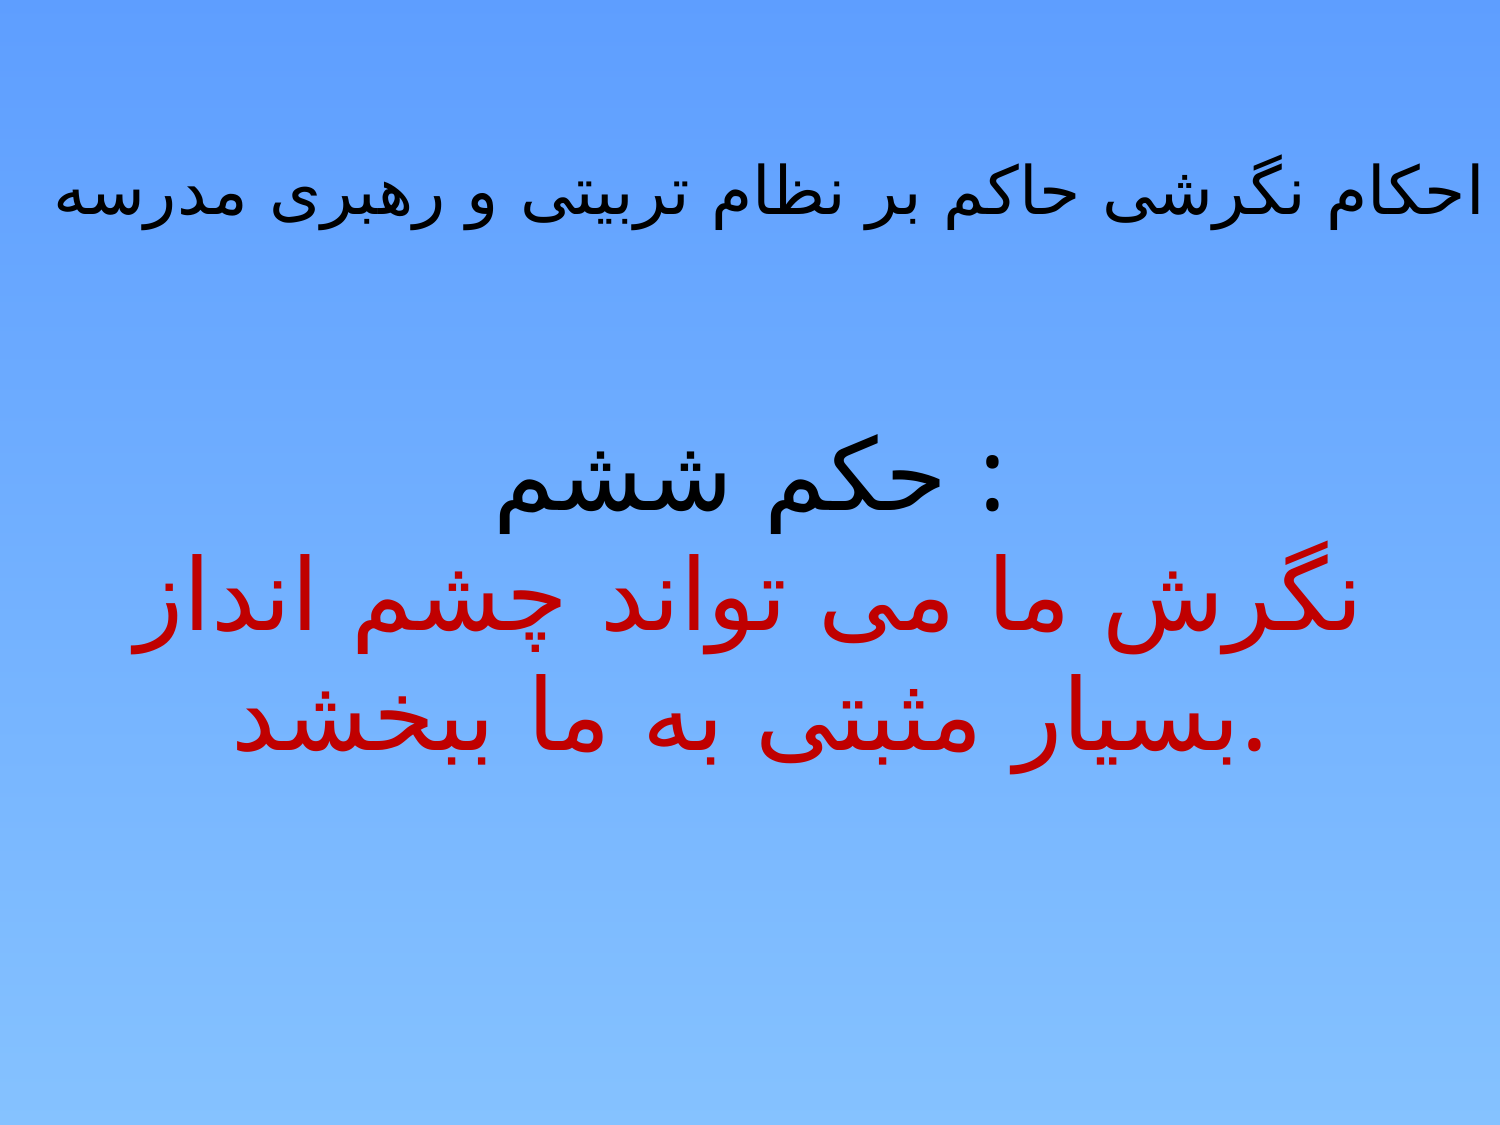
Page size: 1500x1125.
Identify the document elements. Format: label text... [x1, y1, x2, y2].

text_box حکم ششم : نگرش ما می تواند چشم انداز بسیار مثبتی به ما ببخشد. [23, 282, 1477, 778]
text_box احکام نگرشی حاکم بر نظام تربیتی و رهبری مدرسه [38, 140, 1500, 236]
